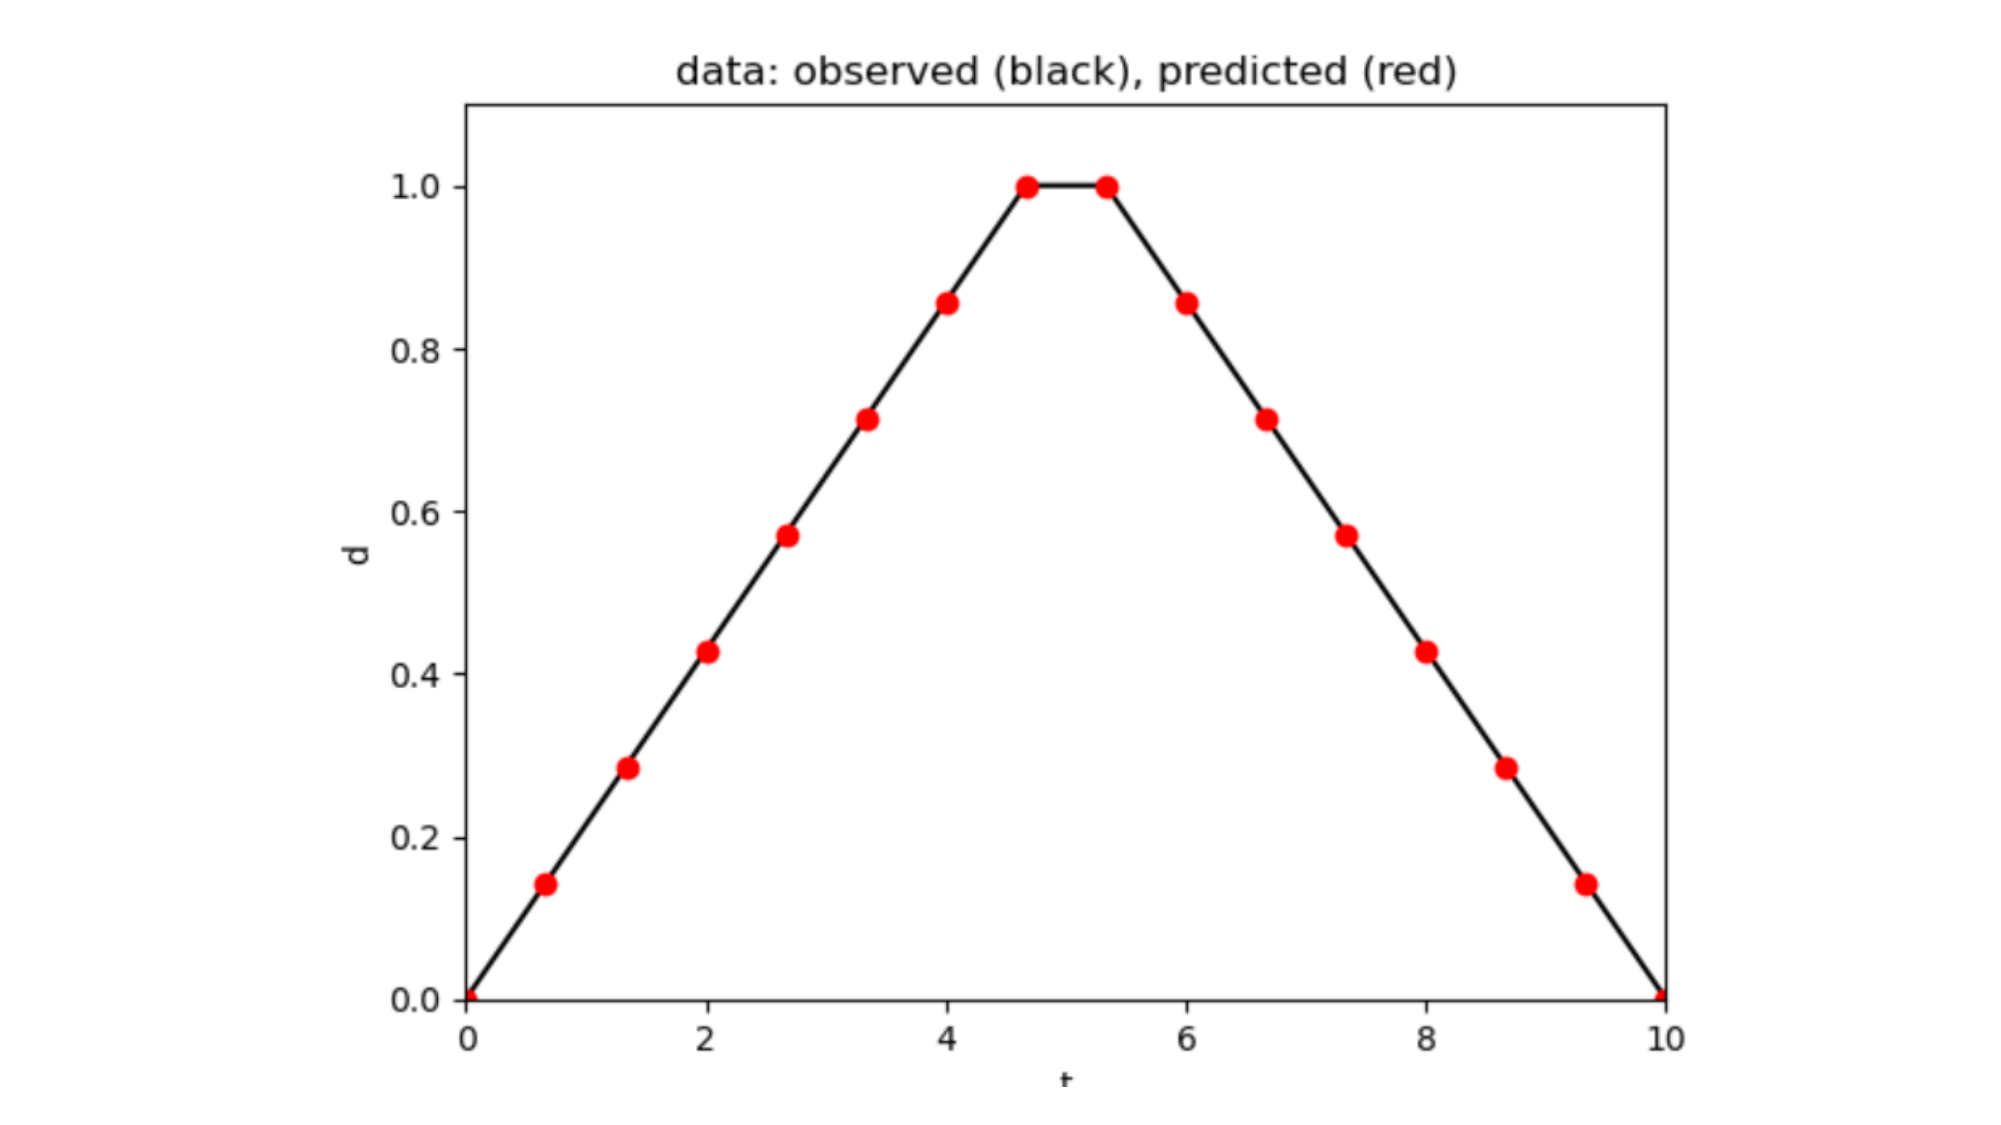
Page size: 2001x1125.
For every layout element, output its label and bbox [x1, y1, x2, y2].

picture [293, 38, 1707, 1087]
